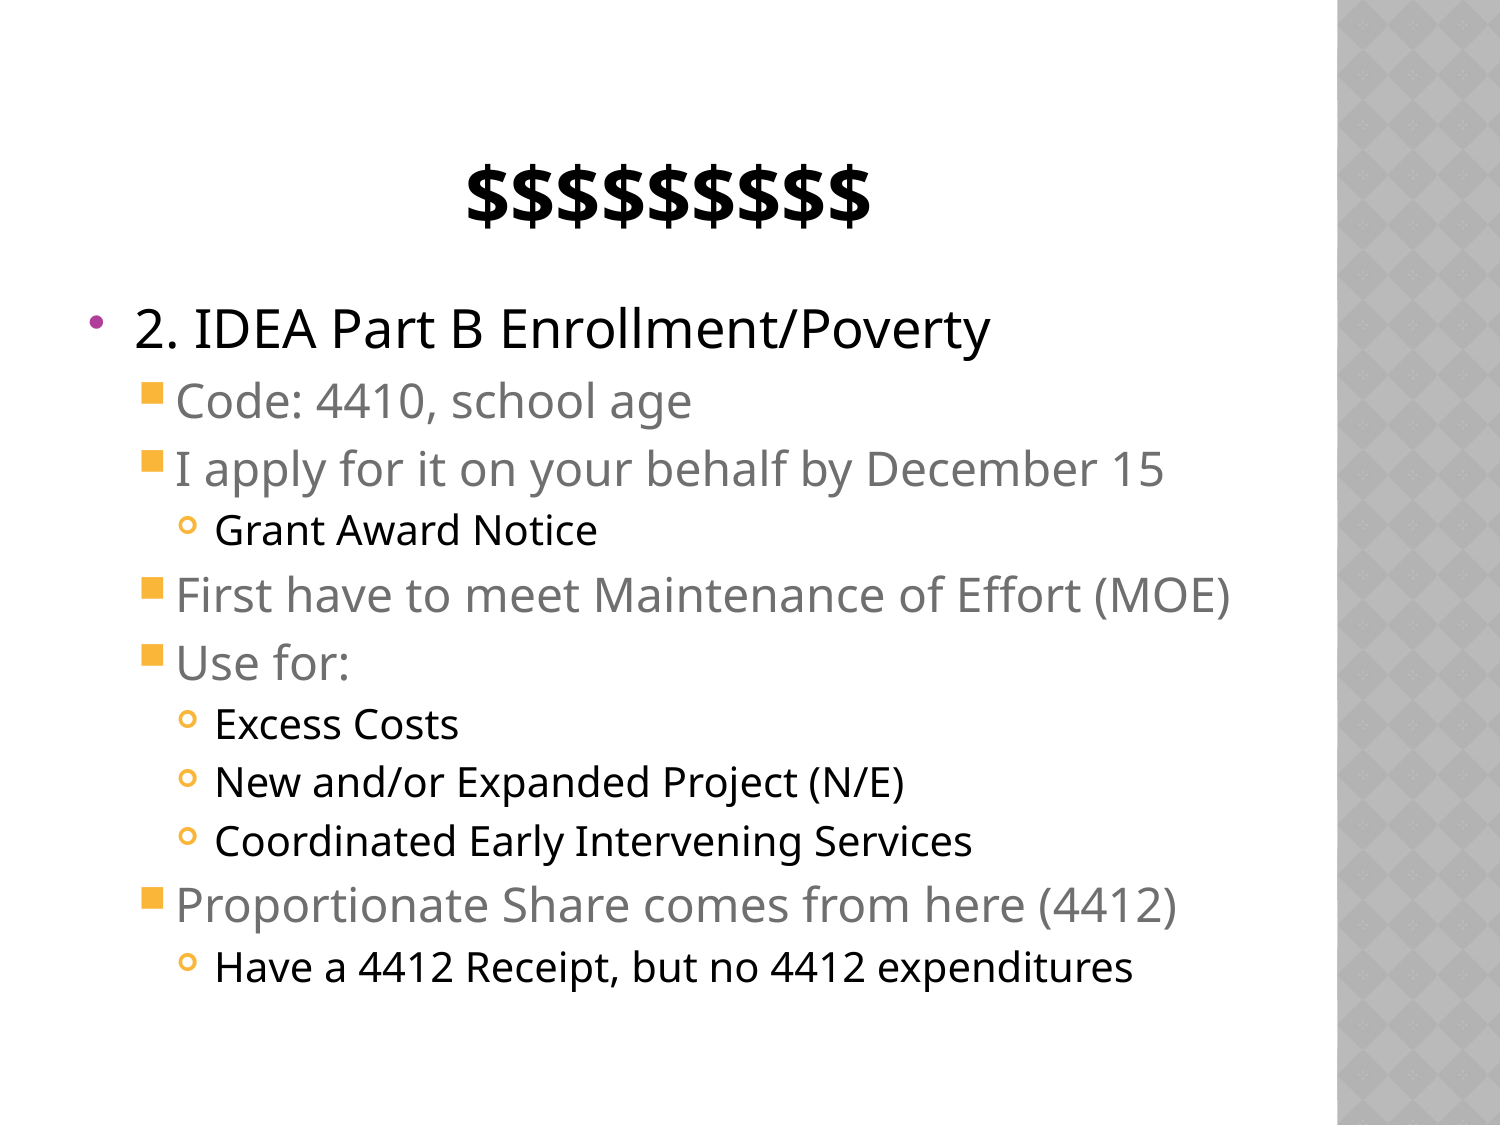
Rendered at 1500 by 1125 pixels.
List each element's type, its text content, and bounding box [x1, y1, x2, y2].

title $$$$$$$$$ [75, 52, 1263, 240]
list 2. IDEA Part B Enrollment/Poverty Code: 4410, school age I apply for it on your behalf by December 15 Grant Award Notice First have to meet Maintenance of Effort (MOE) Use for: Excess Costs New and/or Expanded Project (N/E) Coordinated Early Intervening Services Proportionate Share comes from here (4412) Have a 4412 Receipt, but no 4412 expenditures [75, 287, 1263, 1083]
